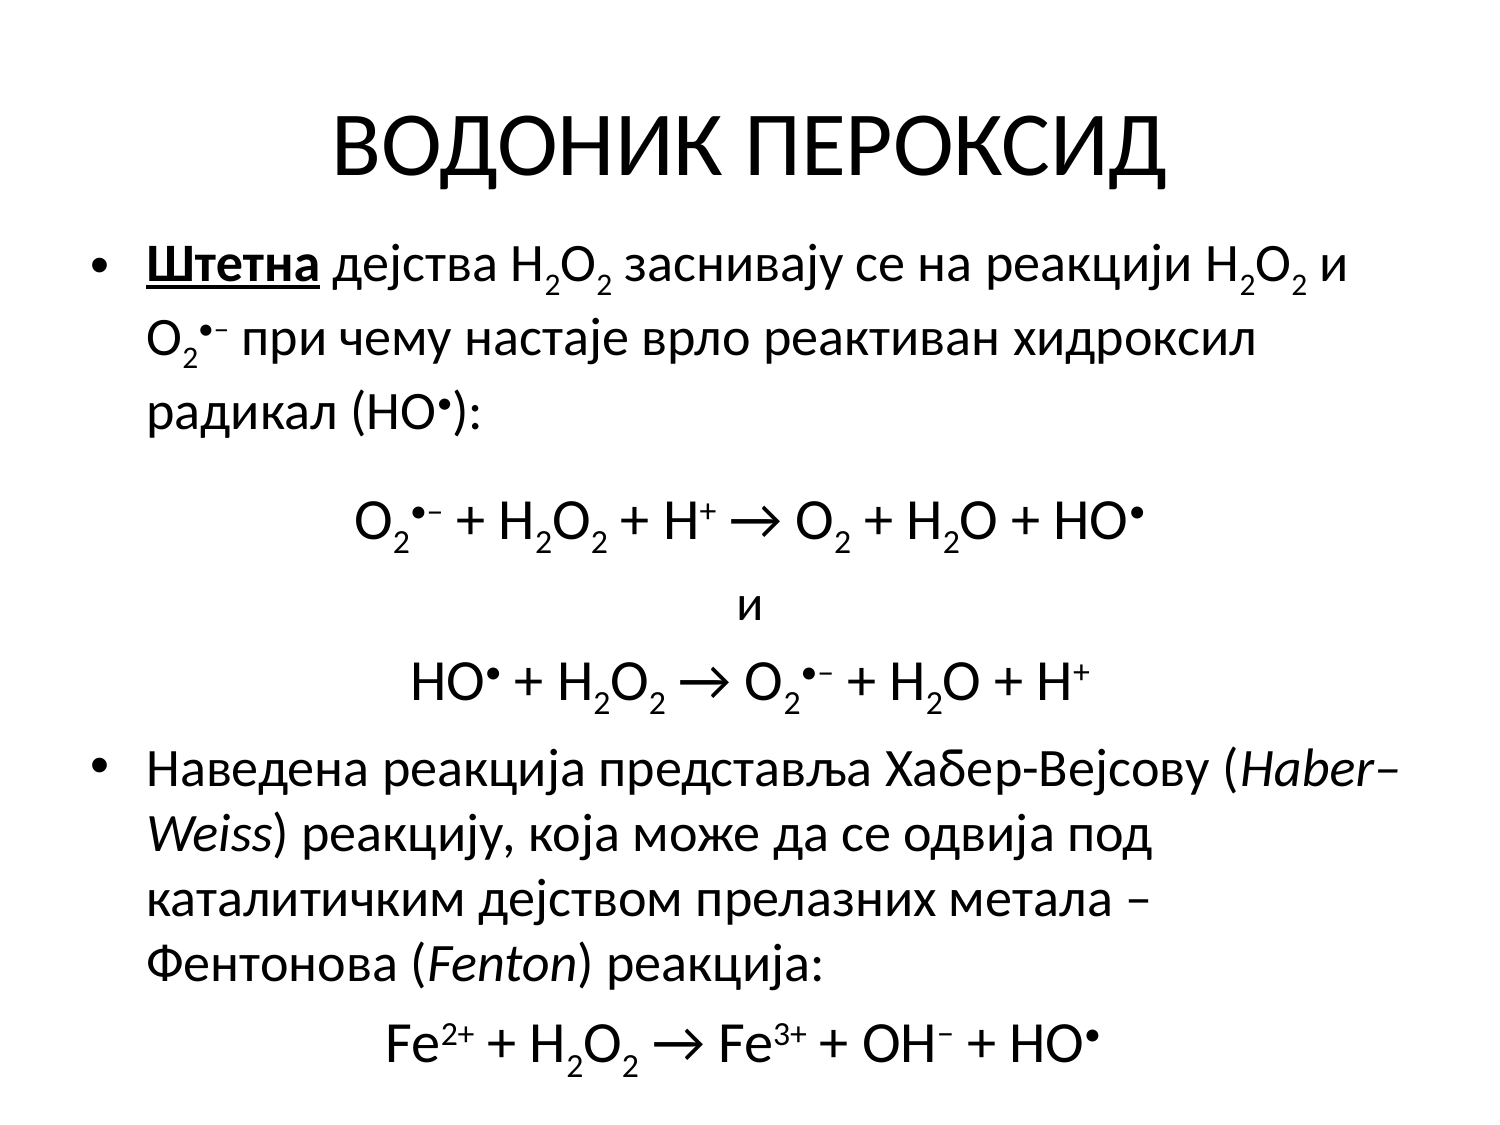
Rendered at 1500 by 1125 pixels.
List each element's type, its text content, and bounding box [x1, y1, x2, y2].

title ВОДОНИК ПЕРОКСИД [75, 45, 1425, 219]
list Штетна дејства H2О2 заснивају се на реакцији H2О2 и O2•– при чему настаје врло реактиван хидроксил радикал (HO•): O2•– + H2О2 + Н+ → О2 + Н2О + HO• и HO• + H2О2 → O2•– + Н2О + H+ Наведена реакција представља Хабер-Вејсову (Haber–Weiss) реакцију, која може да се одвија под каталитичким дејством прелазних метала – Фентонова (Fenton) реакција: Fe2+ + H2O2 → Fe3+ + OH− + HO• [75, 219, 1425, 1094]
